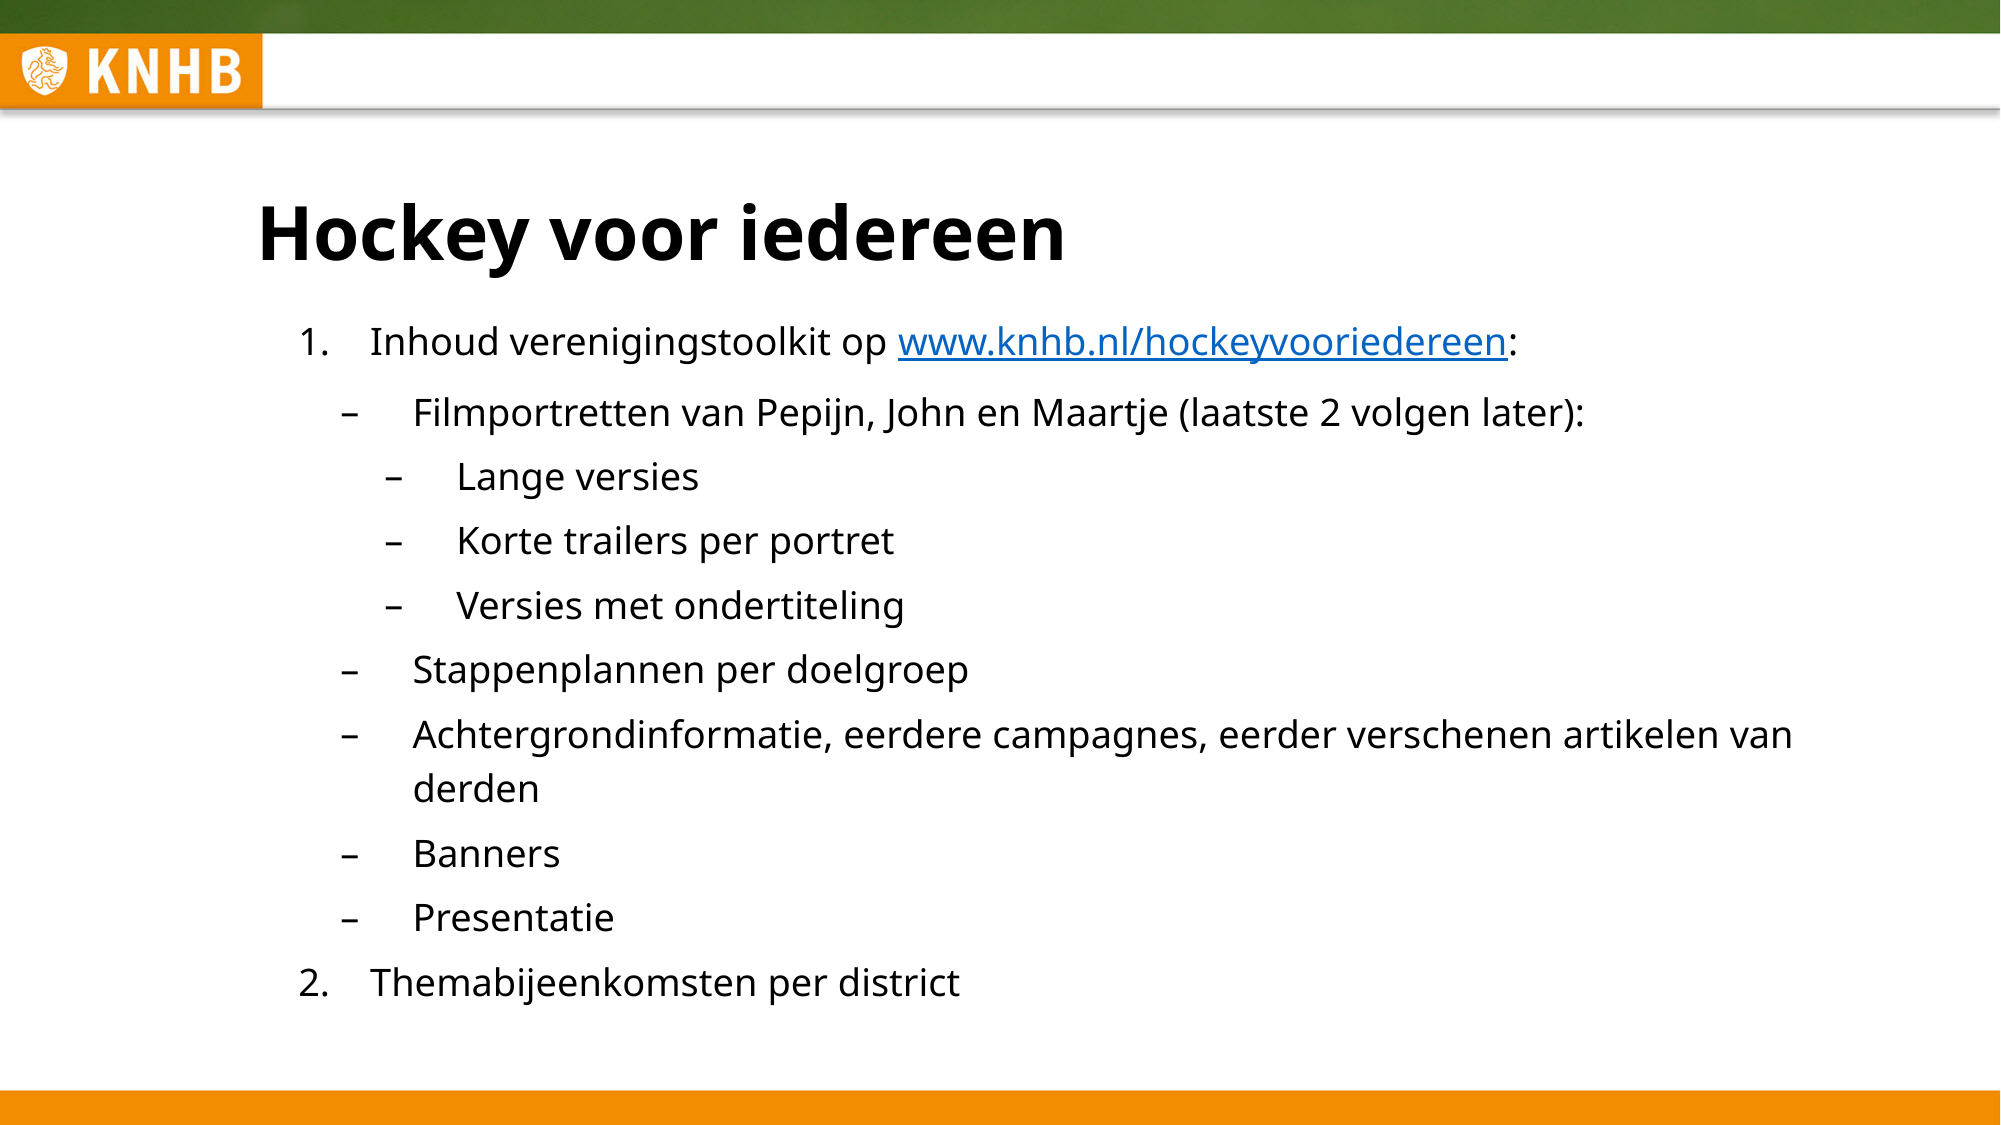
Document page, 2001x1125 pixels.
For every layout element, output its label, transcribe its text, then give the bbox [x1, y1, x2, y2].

list Inhoud verenigingstoolkit op www.knhb.nl/hockeyvooriedereen: Filmportretten van Pepijn, John en Maartje (laatste 2 volgen later): Lange versies Korte trailers per portret Versies met ondertiteling Stappenplannen per doelgroep Achtergrondinformatie, eerdere campagnes, eerder verschenen artikelen van derden Banners Presentatie Themabijeenkomsten per district [241, 299, 1817, 1014]
picture [0, 0, 2001, 1125]
title Hockey voor iedereen [241, 172, 1817, 299]
